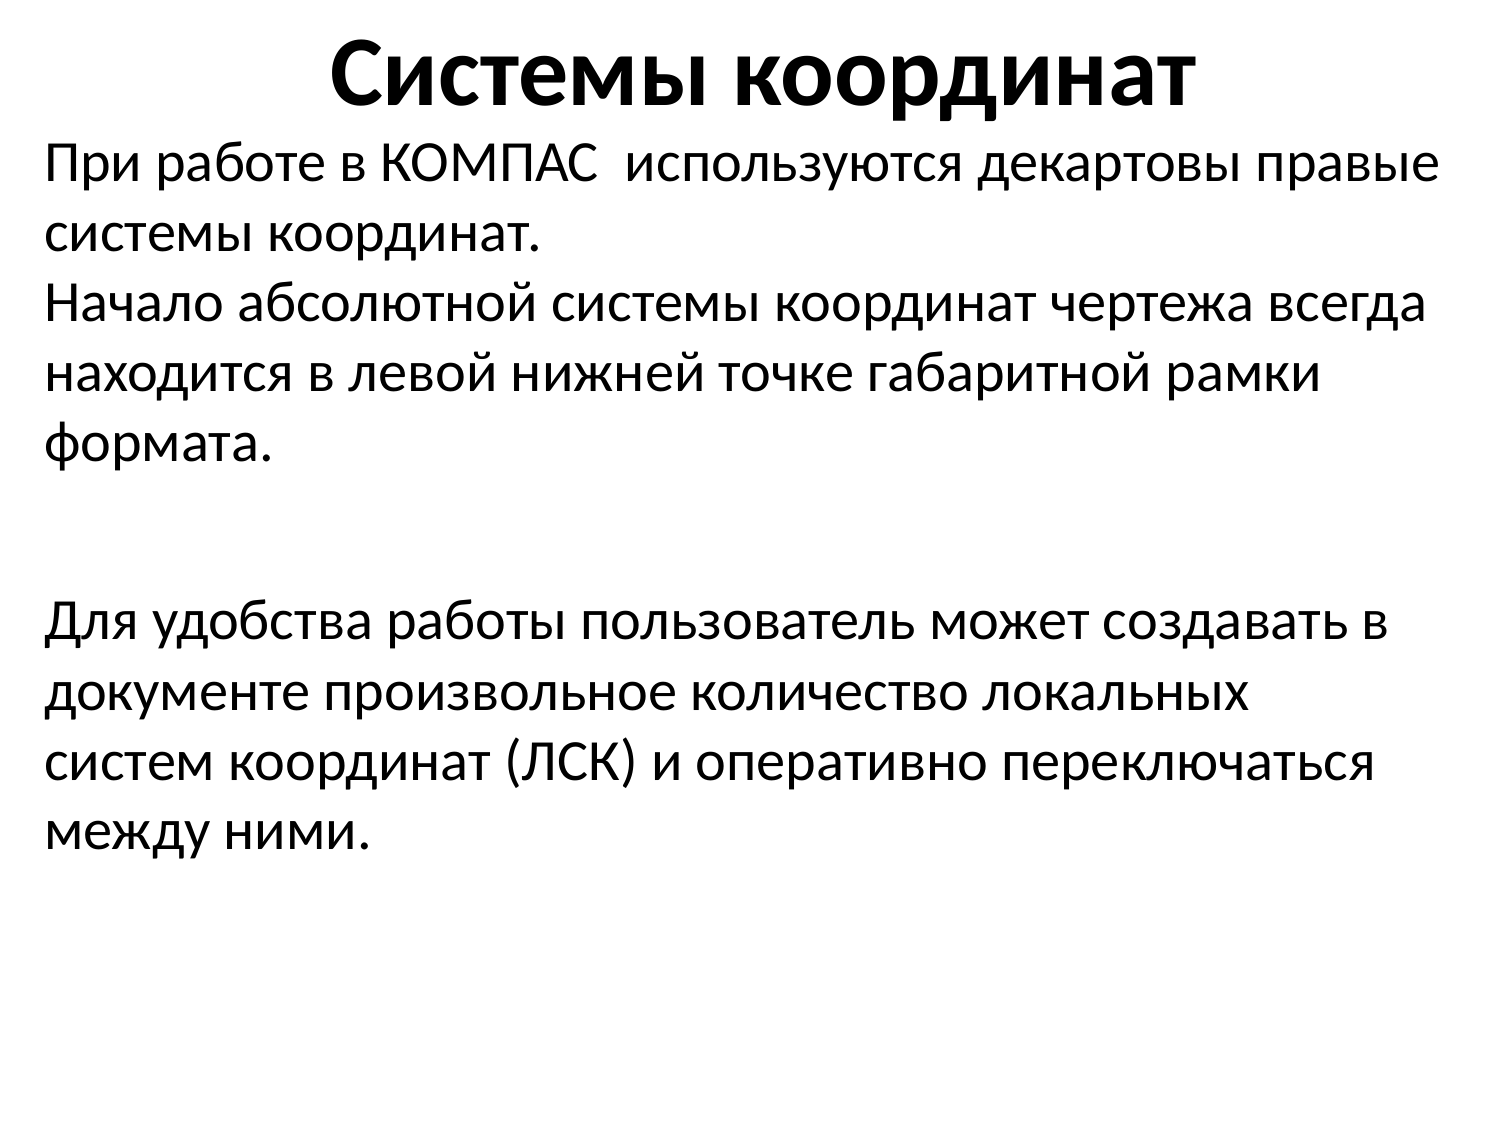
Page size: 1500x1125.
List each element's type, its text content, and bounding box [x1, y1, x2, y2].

text_box Для удобства работы пользователь может создавать в документе произвольное количество локальных систем координат (ЛСК) и оперативно переключаться между ними. [29, 574, 1436, 869]
text_box При работе в КОМПАС используются декартовы правые системы координат. Начало абсолютной системы координат чертежа всегда находится в левой нижней точке габаритной рамки формата. [29, 115, 1471, 481]
title Системы координат [88, 0, 1439, 115]
